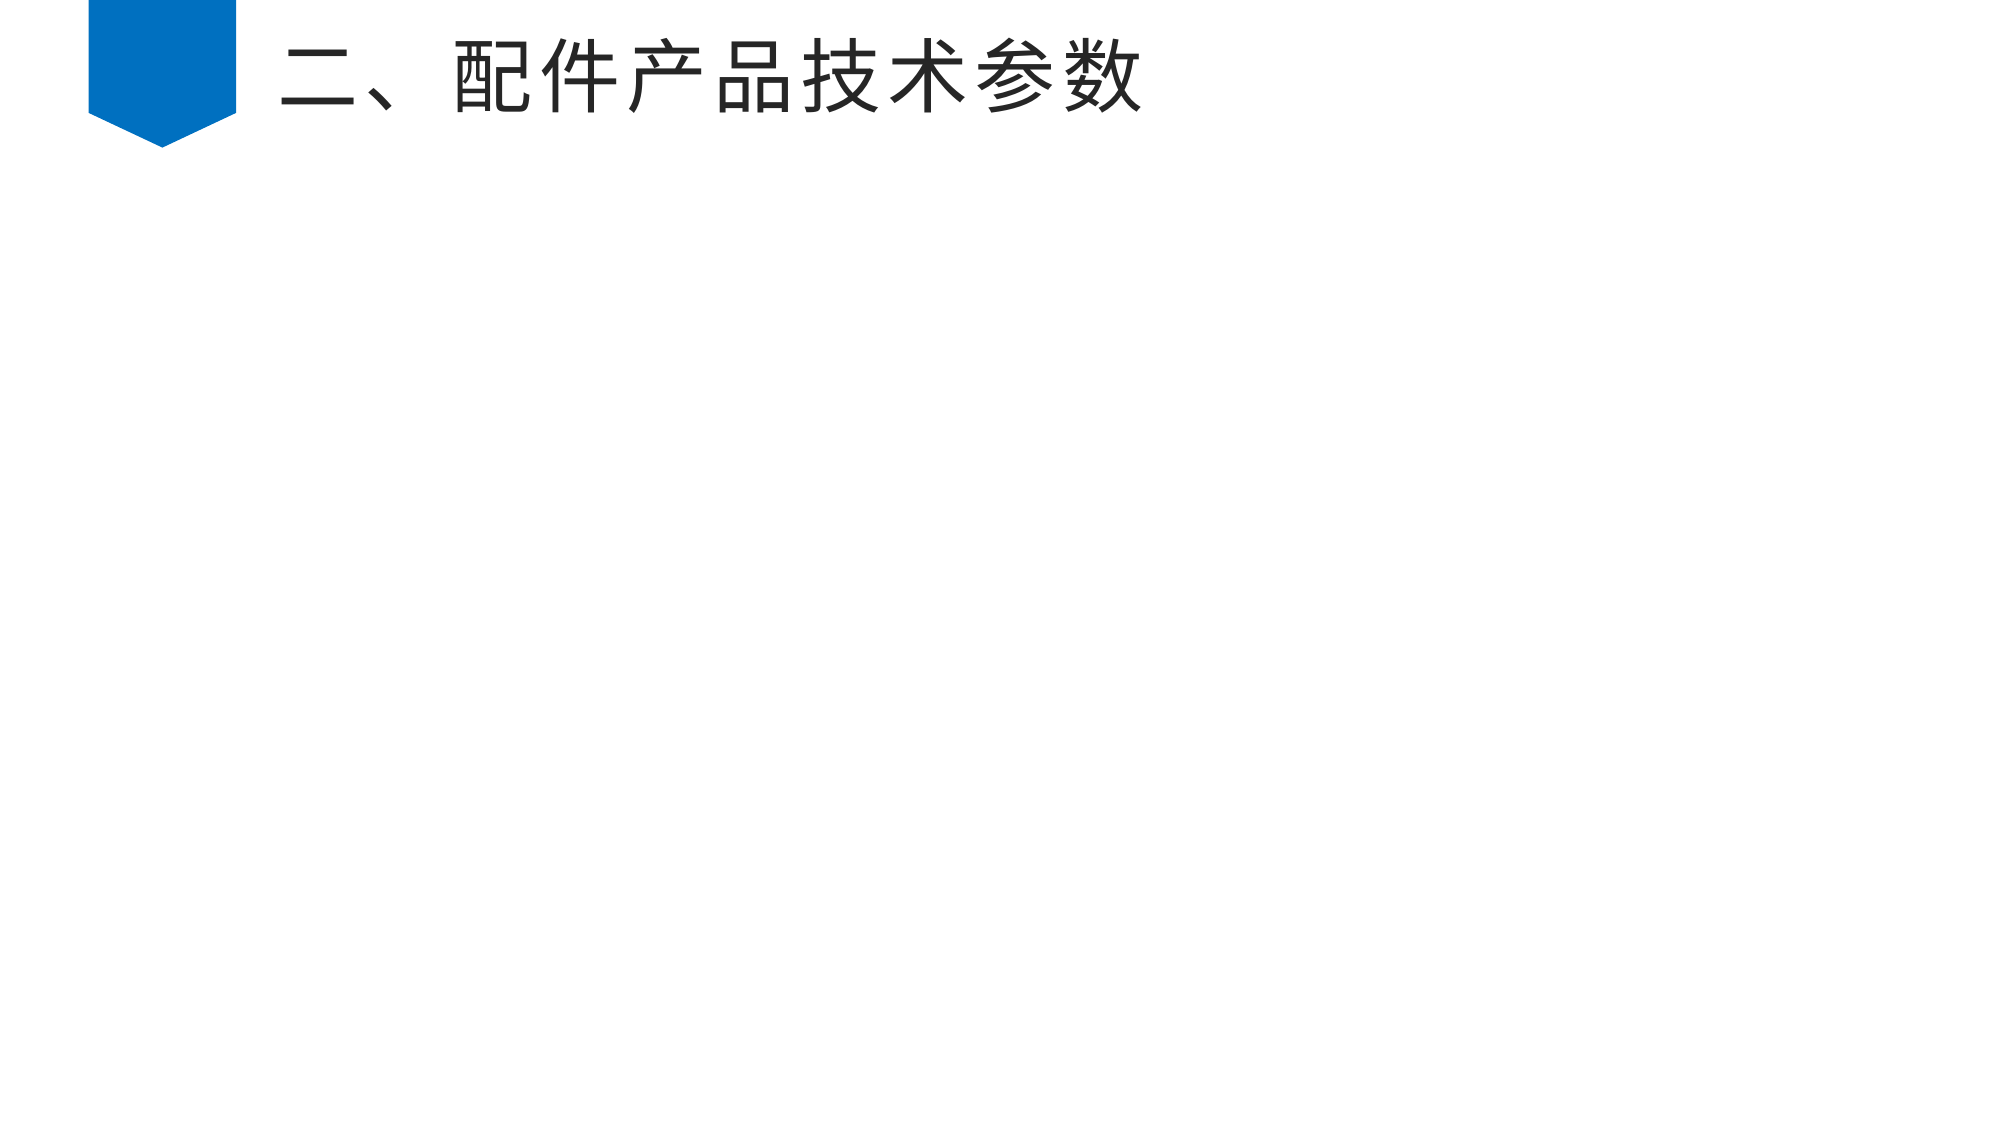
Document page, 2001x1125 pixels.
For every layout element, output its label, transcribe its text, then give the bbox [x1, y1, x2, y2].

title 二、配件产品技术参数 [262, 15, 1940, 132]
text_box [87, 0, 238, 149]
